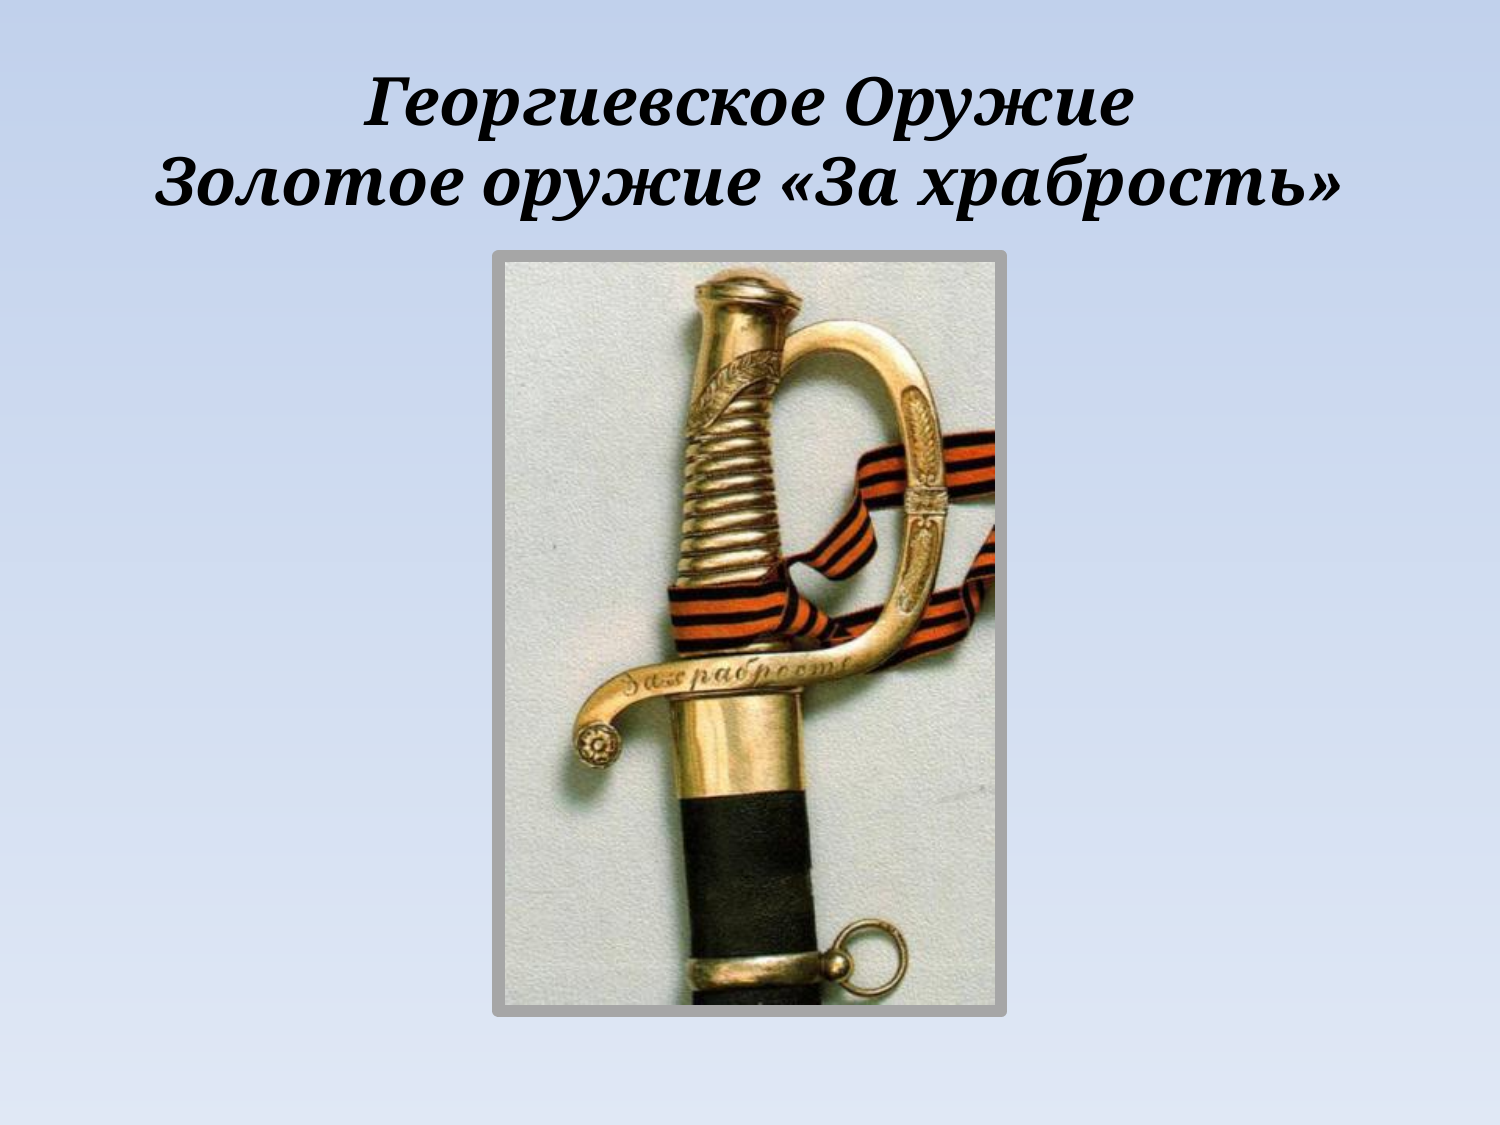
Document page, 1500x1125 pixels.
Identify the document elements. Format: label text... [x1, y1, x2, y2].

title Георгиевское Оружие Золотое оружие «За храбрость» [75, 45, 1425, 233]
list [504, 262, 996, 1006]
